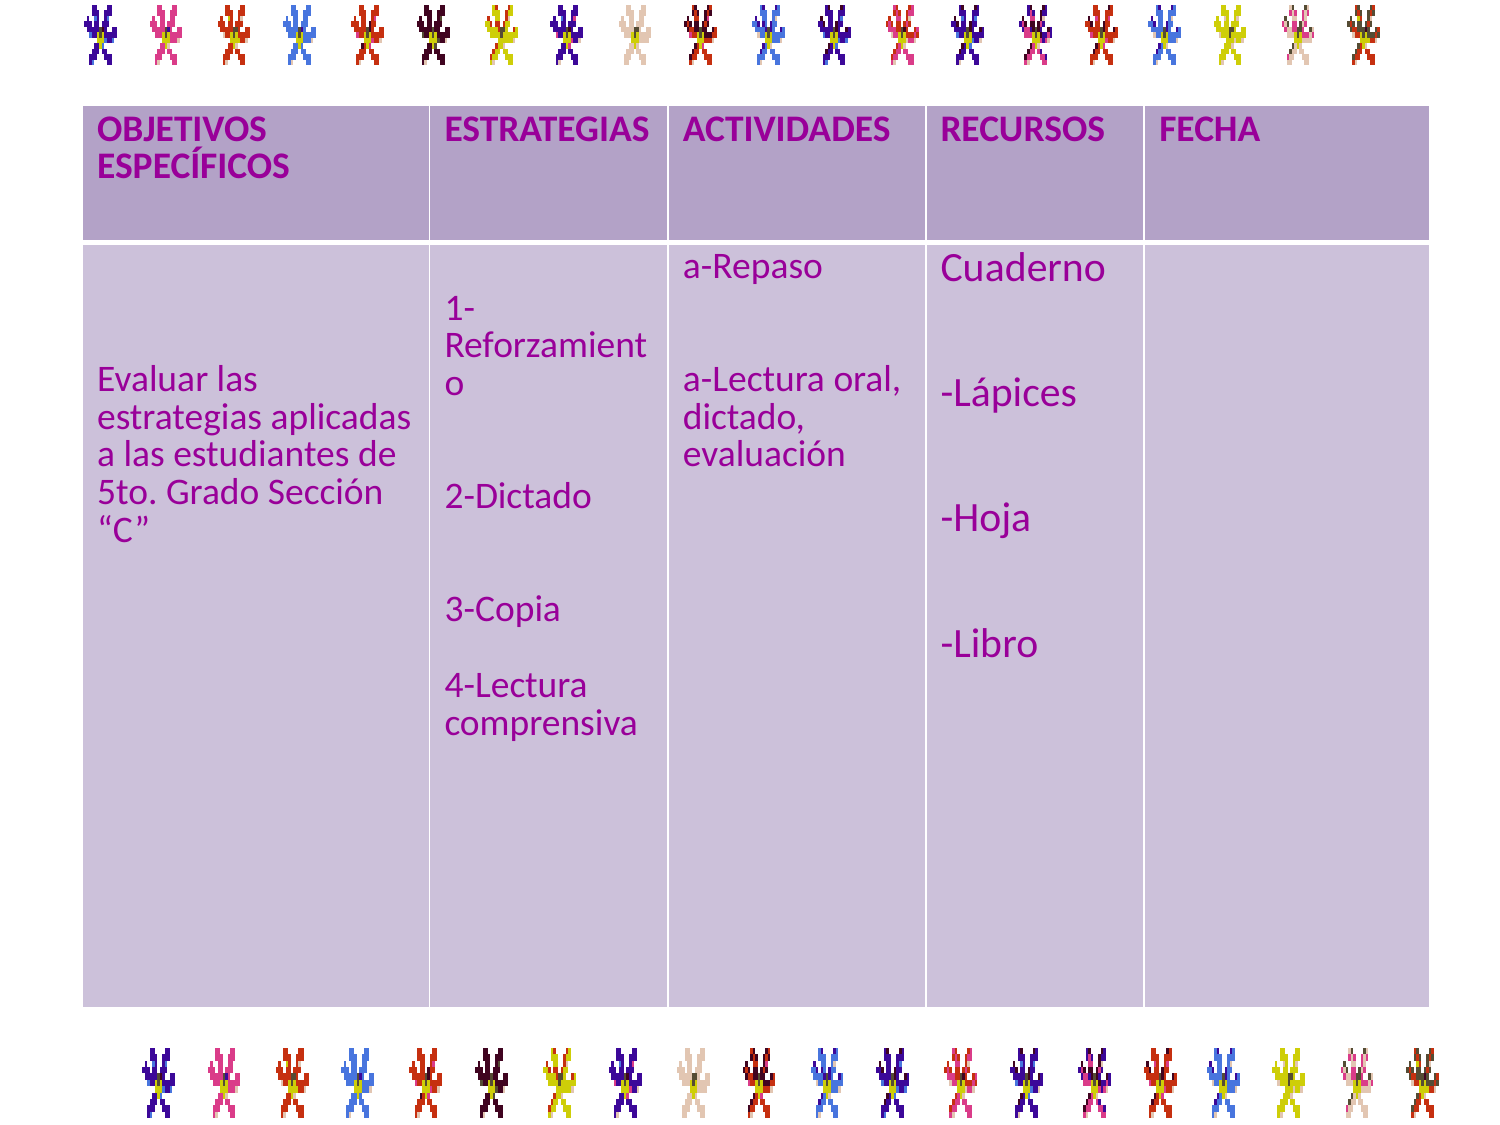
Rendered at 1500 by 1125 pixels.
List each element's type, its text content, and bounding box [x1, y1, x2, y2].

table_cell 1-Reforzamiento 2-Dictado 3-Copia 4-Lectura comprensiva [430, 245, 667, 1007]
table_header FECHA [1145, 106, 1429, 240]
table_header ESTRATEGIAS [430, 106, 667, 240]
table_header ACTIVIDADES [669, 106, 925, 240]
table_cell [1145, 245, 1429, 1007]
picture [81, 0, 1384, 71]
table_header OBJETIVOS ESPECÍFICOS [83, 106, 429, 240]
table_cell Evaluar las estrategias aplicadas a las estudiantes de 5to. Grado Sección “C” [83, 245, 429, 1007]
table_cell a-Repaso a-Lectura oral, dictado, evaluación [669, 245, 925, 1007]
picture [140, 1042, 1442, 1125]
table_cell Cuaderno -Lápices -Hoja -Libro [927, 245, 1143, 1007]
table_header RECURSOS [927, 106, 1143, 240]
